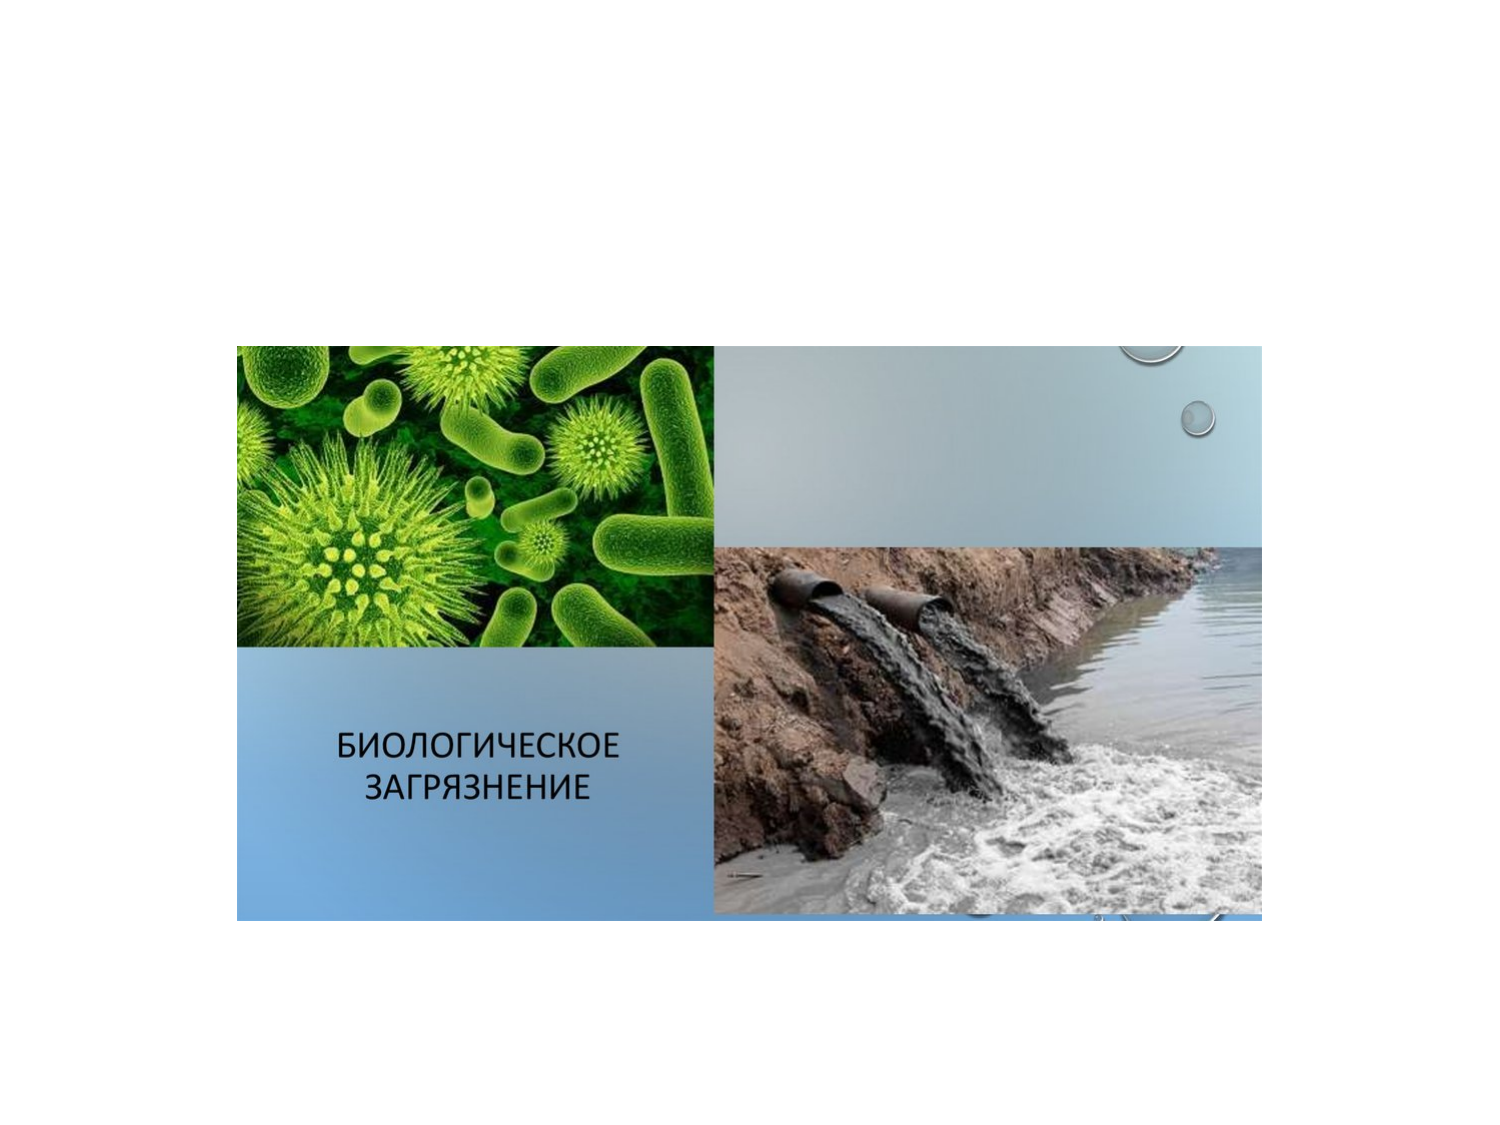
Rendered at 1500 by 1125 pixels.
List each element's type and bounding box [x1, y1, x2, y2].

list [237, 346, 1263, 921]
